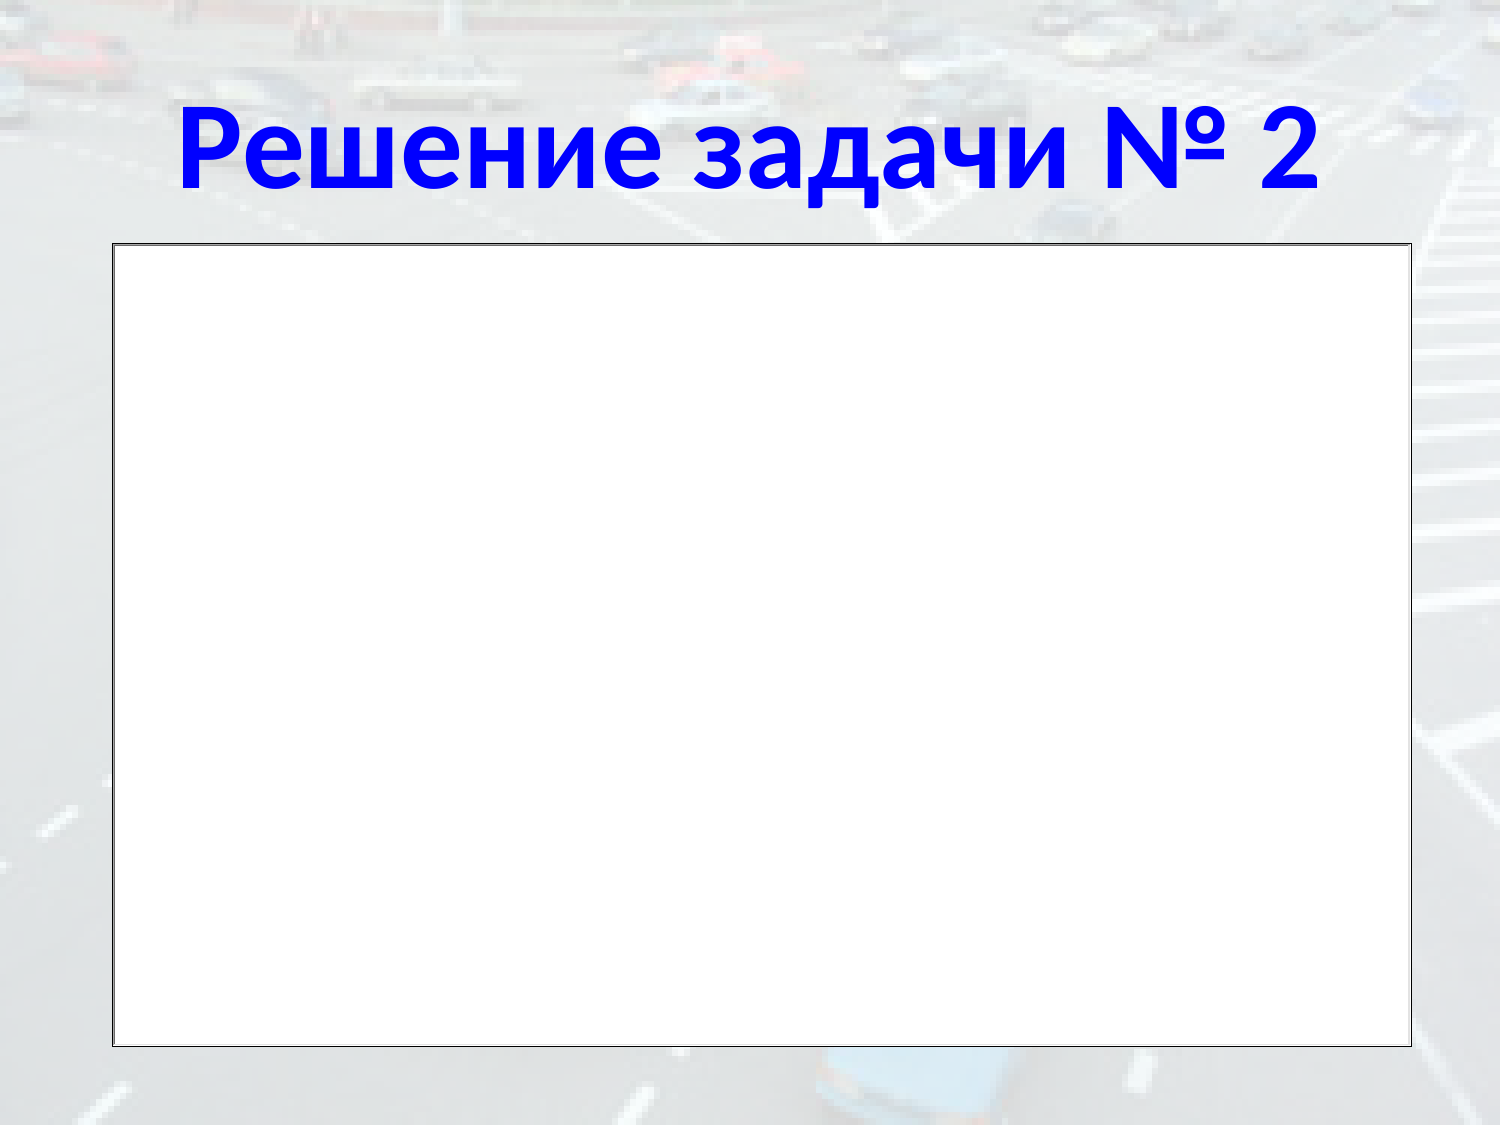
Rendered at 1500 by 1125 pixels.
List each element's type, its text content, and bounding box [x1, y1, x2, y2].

title Решение задачи № 2 [74, 44, 1426, 233]
